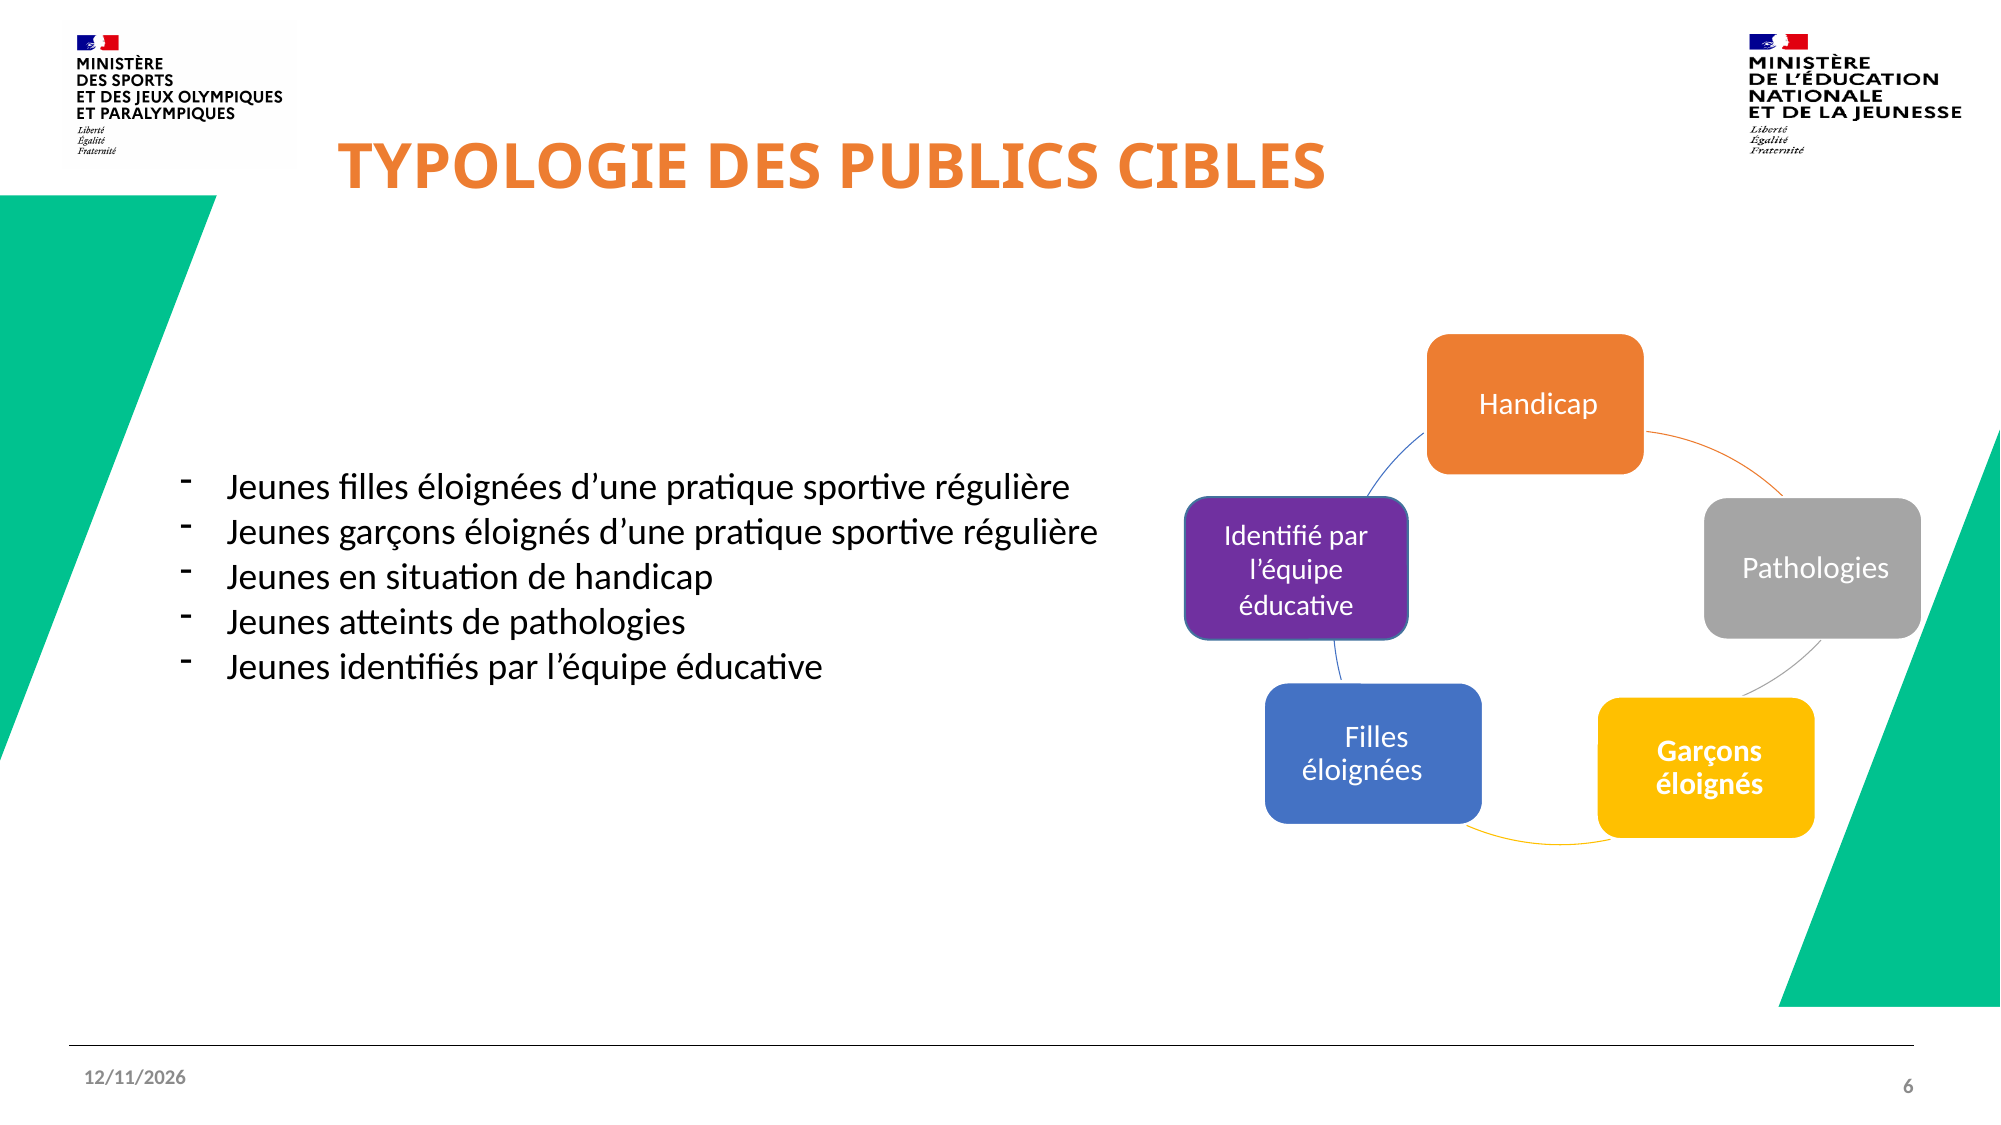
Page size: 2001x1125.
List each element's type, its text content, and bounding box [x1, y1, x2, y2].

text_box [893, 332, 2000, 947]
title TYPOLOGIE DES PUBLICS cibles [322, 94, 2000, 243]
picture [62, 20, 297, 169]
slide_number 6 [1618, 1046, 1914, 1125]
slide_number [69, 1046, 519, 1107]
text_box Jeunes filles éloignées d’une pratique sportive régulière Jeunes garçons éloignés d’une pratique sportive régulière Jeunes en situation de handicap Jeunes atteints de pathologies Jeunes identifiés par l’équipe éducative [164, 454, 893, 694]
picture [1749, 34, 1963, 155]
